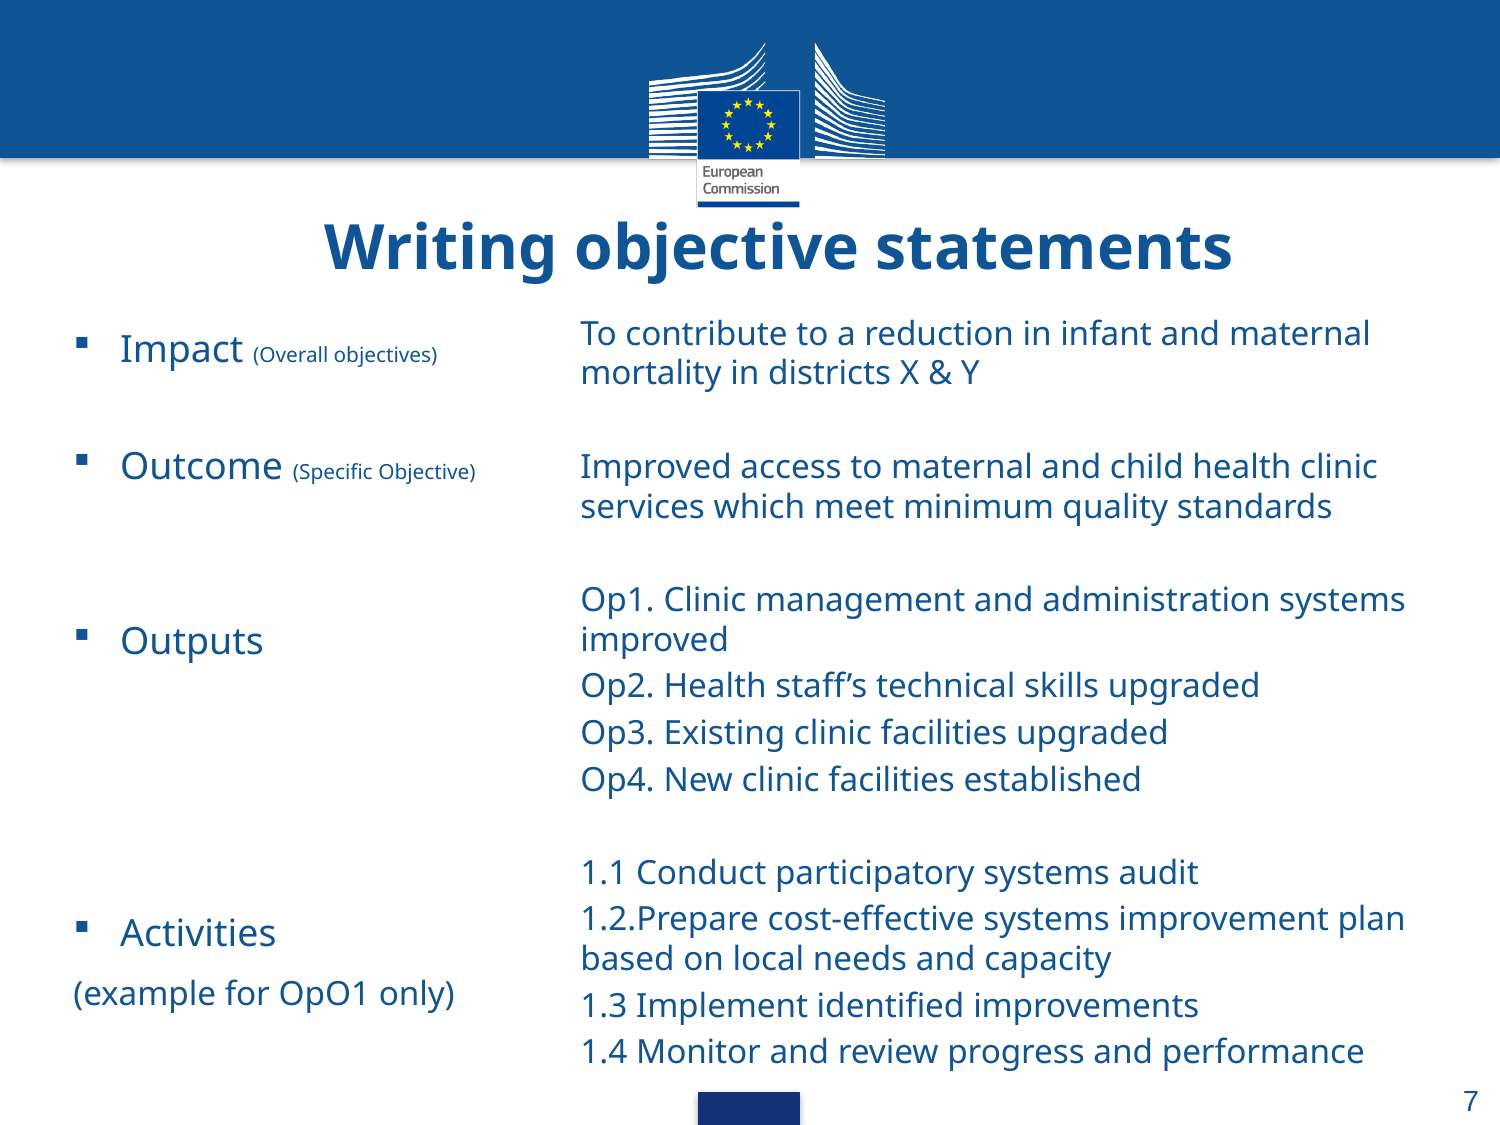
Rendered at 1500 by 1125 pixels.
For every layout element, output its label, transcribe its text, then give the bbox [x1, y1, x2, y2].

slide_number 7 [1368, 1083, 1495, 1125]
text_box To contribute to a reduction in infant and maternal mortality in districts X & Y Improved access to maternal and child health clinic services which meet minimum quality standards Op1. Clinic management and administration systems improved Op2. Health staff’s technical skills upgraded Op3. Existing clinic facilities upgraded Op4. New clinic facilities established 1.1 Conduct participatory systems audit 1.2.Prepare cost-effective systems improvement plan based on local needs and capacity 1.3 Implement identified improvements 1.4 Monitor and review progress and performance [565, 304, 1495, 1083]
text_box Impact (Overall objectives) Outcome (Specific Objective) Outputs Activities (example for OpO1 only) [58, 304, 1368, 1125]
title Writing objective statements [0, 210, 1500, 279]
picture [649, 42, 885, 208]
